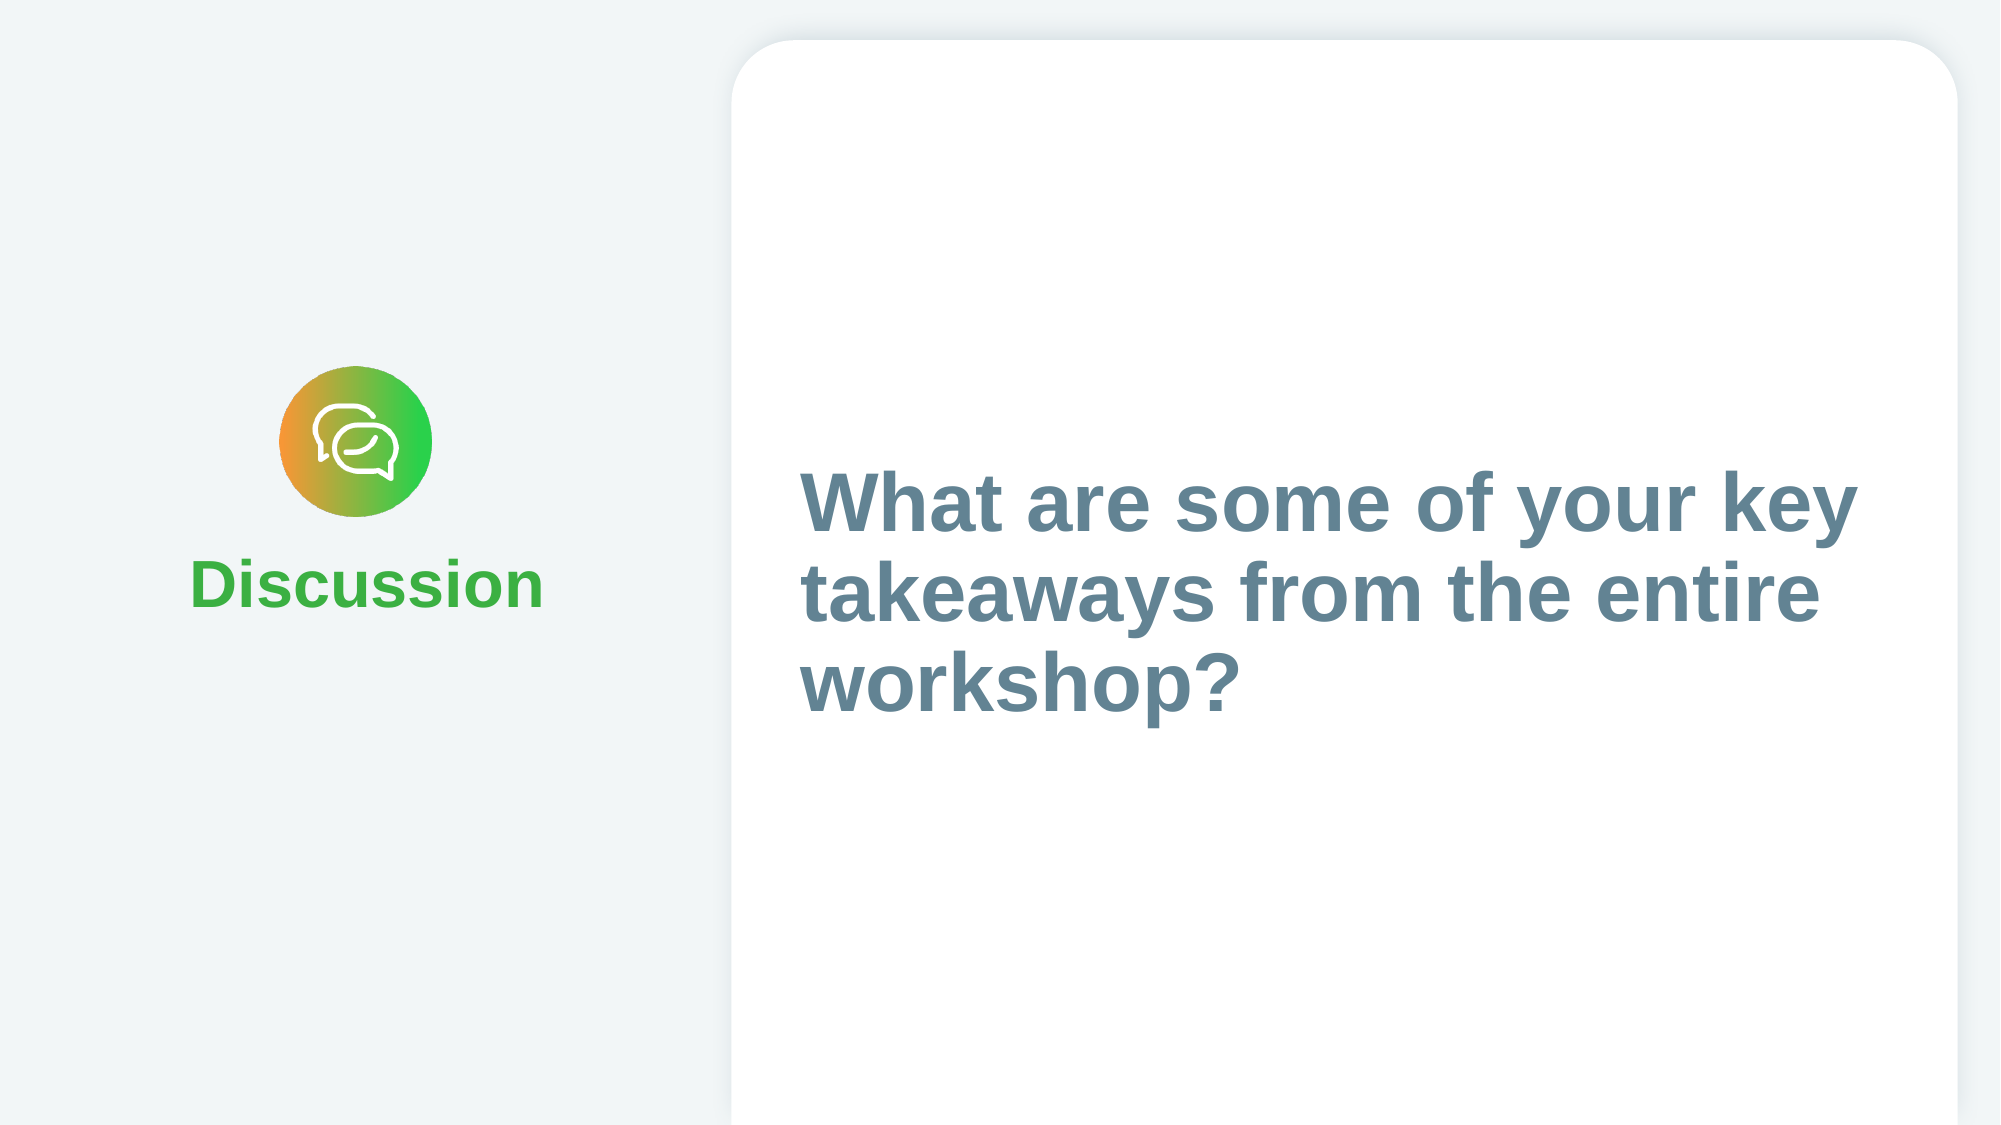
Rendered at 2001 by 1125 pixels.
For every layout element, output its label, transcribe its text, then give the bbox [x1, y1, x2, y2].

list What are some of your key takeaways from the entire workshop? [785, 452, 1884, 674]
picture [279, 366, 432, 517]
text_box Discussion [83, 254, 652, 629]
